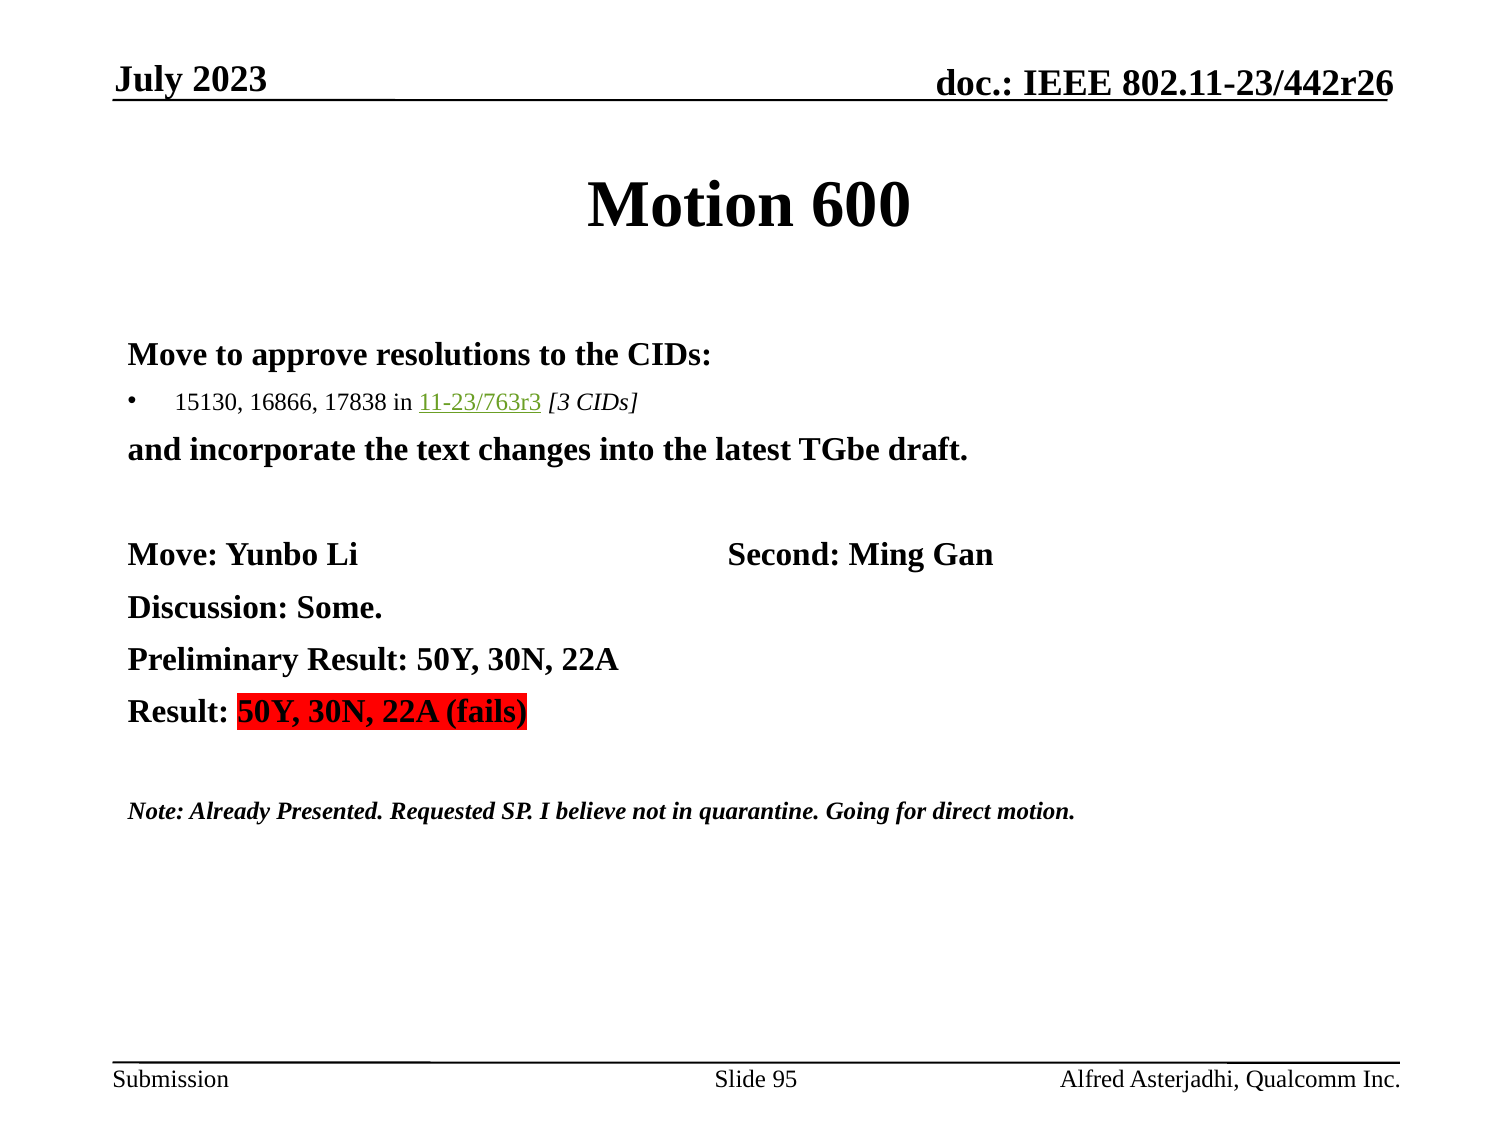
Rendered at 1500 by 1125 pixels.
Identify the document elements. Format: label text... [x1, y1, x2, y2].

footer Alfred Asterjadhi, Qualcomm Inc. [878, 1061, 1402, 1093]
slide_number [114, 54, 423, 100]
list Move to approve resolutions to the CIDs: 15130, 16866, 17838 in 11-23/763r3 [3 CIDs] and incorporate the text changes into the latest TGbe draft. Move: Yunbo Li Second: Ming Gan Discussion: Some. Preliminary Result: 50Y, 30N, 22A Result: 50Y, 30N, 22A (fails) Note: Already Presented. Requested SP. I believe not in quarantine. Going for direct motion. [112, 324, 1388, 1063]
title Motion 600 [112, 112, 1388, 288]
slide_number Slide 95 [712, 1061, 800, 1123]
